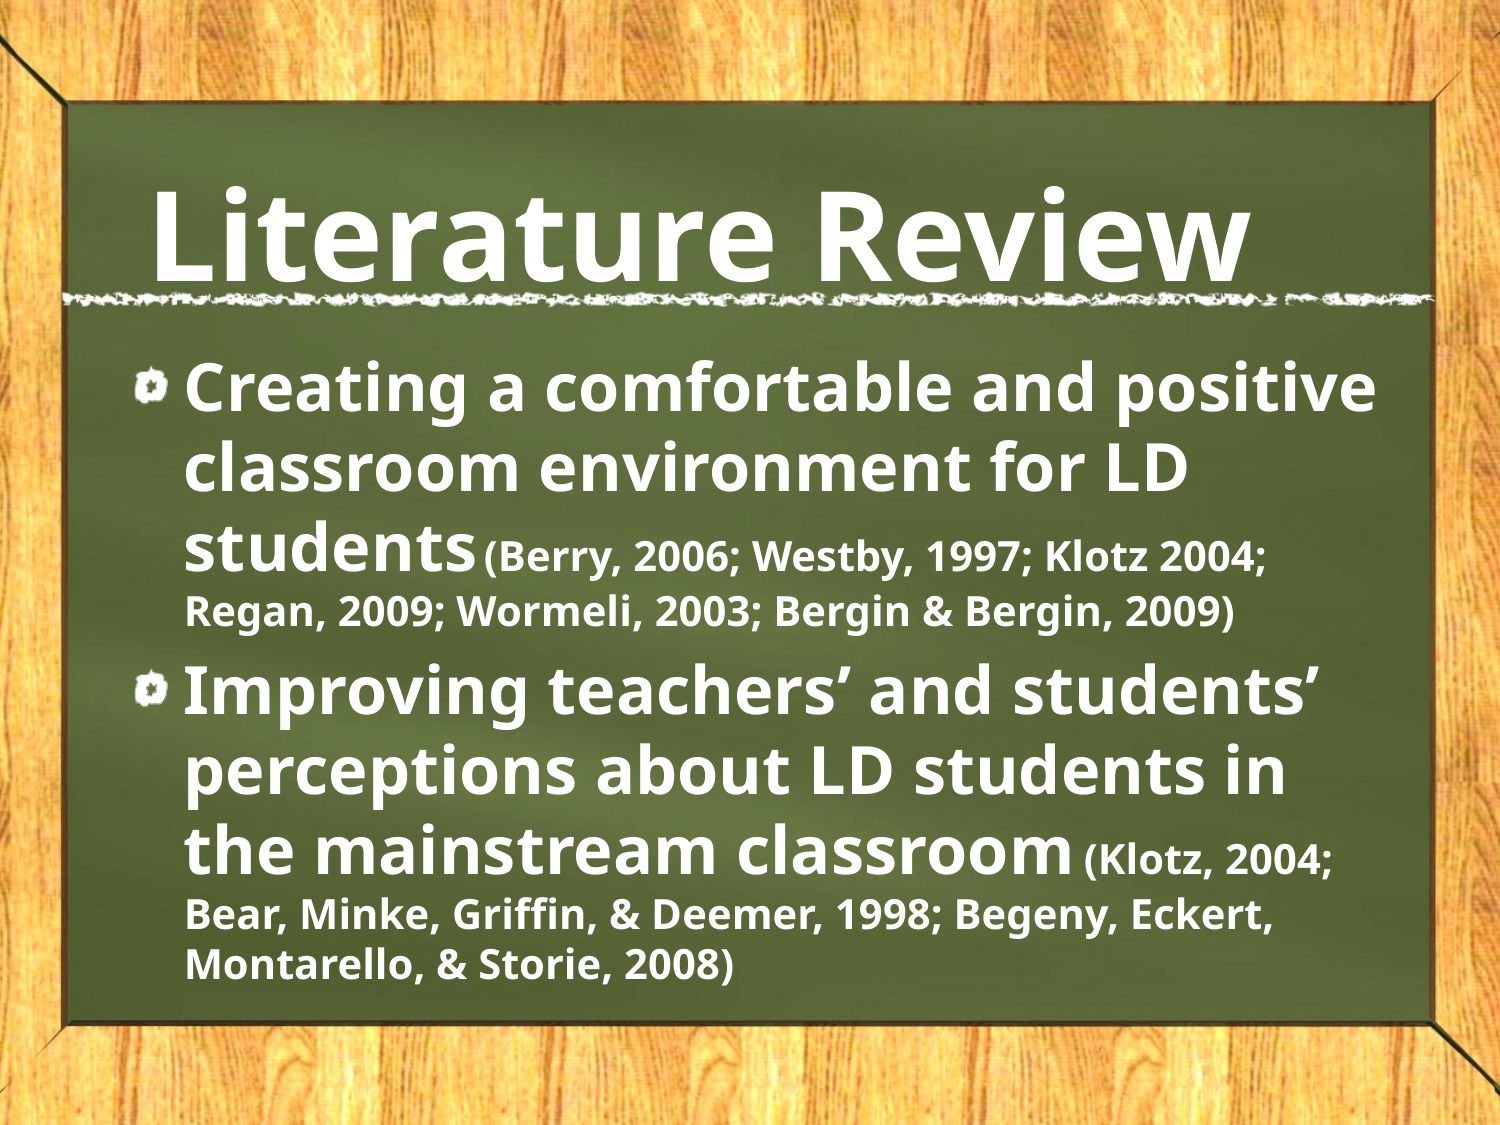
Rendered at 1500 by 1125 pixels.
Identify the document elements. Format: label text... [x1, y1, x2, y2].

list Creating a comfortable and positive classroom environment for LD students (Berry, 2006; Westby, 1997; Klotz 2004; Regan, 2009; Wormeli, 2003; Bergin & Bergin, 2009) Improving teachers’ and students’ perceptions about LD students in the mainstream classroom (Klotz, 2004; Bear, Minke, Griffin, & Deemer, 1998; Begeny, Eckert, Montarello, & Storie, 2008) [112, 337, 1413, 1063]
picture [0, 0, 1500, 1125]
title Literature Review [112, 137, 1288, 326]
